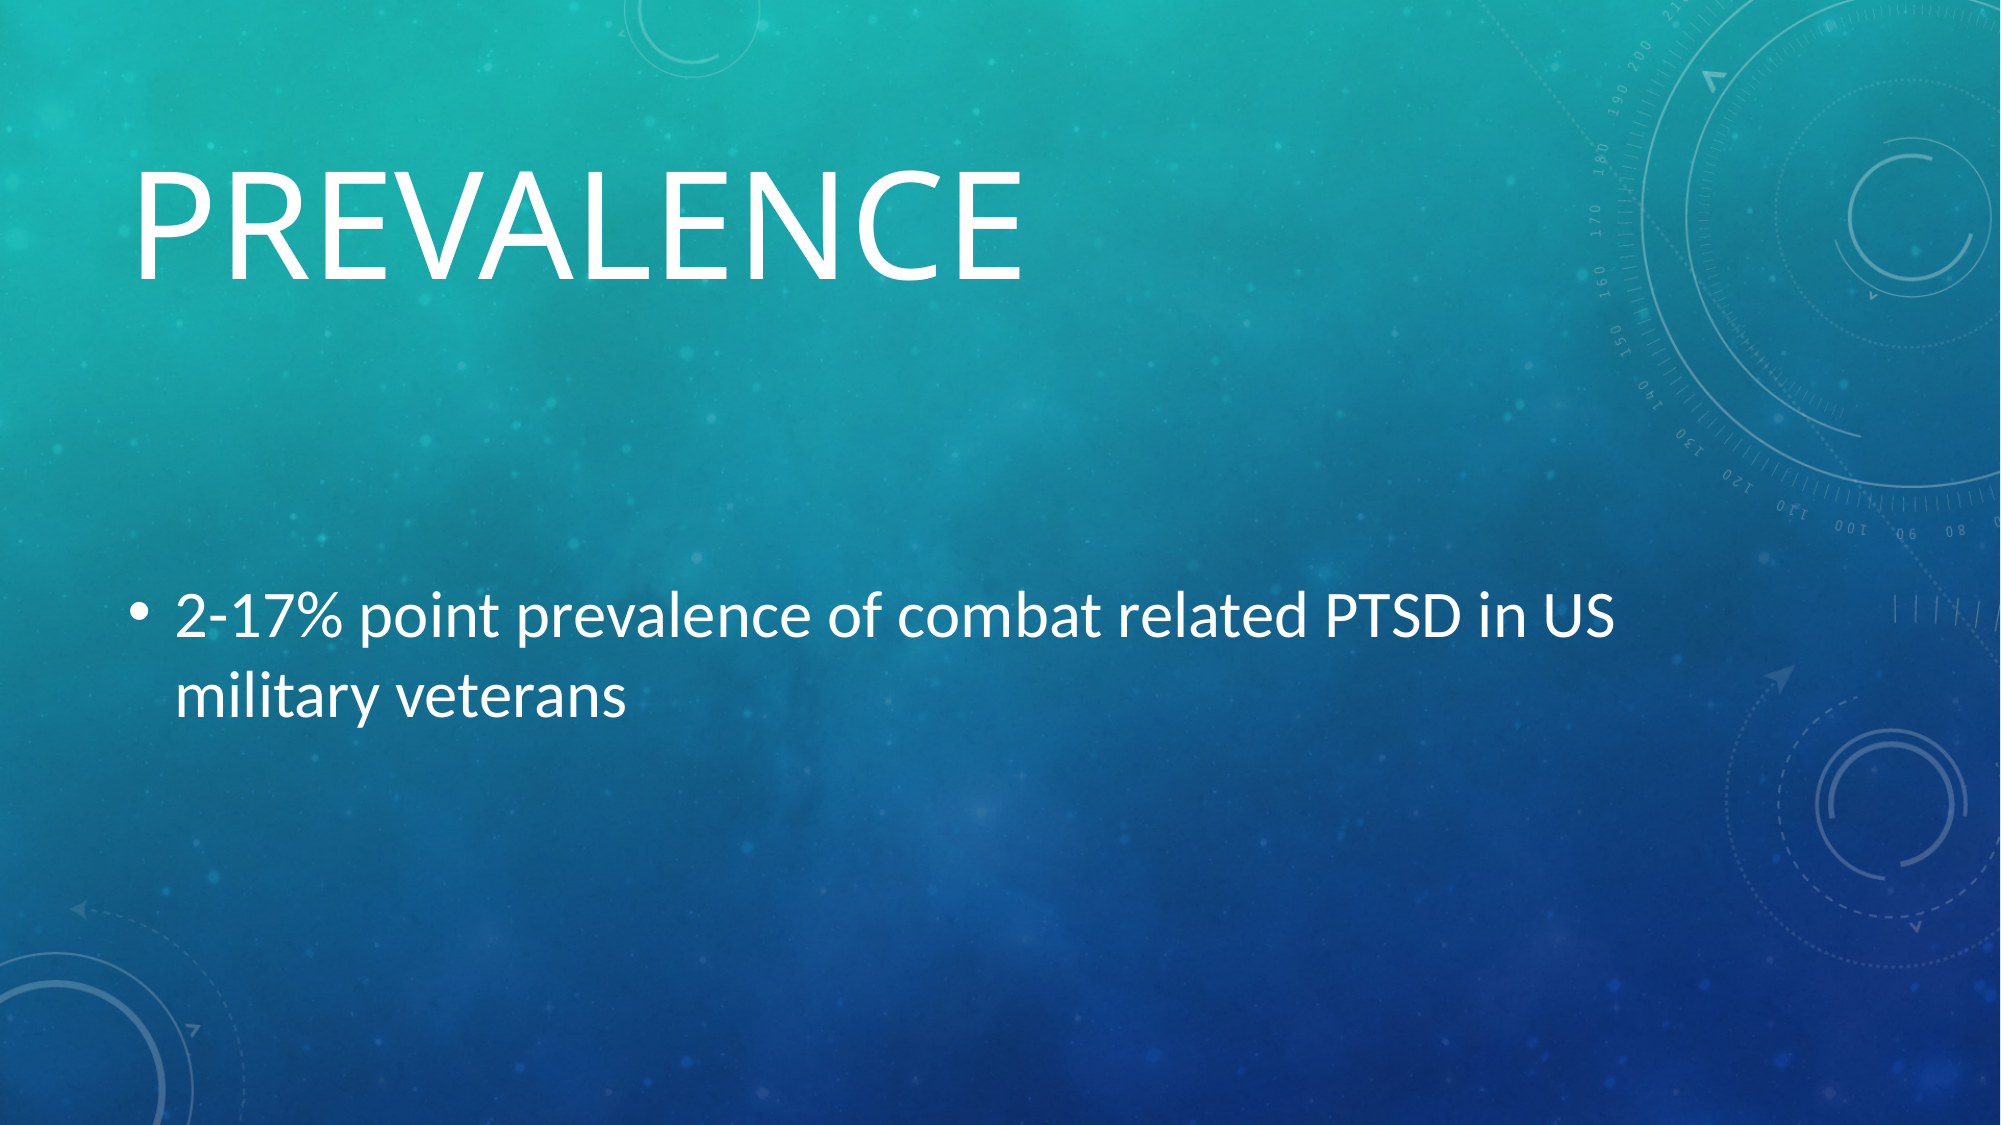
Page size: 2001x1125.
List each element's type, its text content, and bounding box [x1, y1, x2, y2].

picture [0, 0, 2001, 1125]
list 2-17% point prevalence of combat related PTSD in US military veterans [112, 351, 1775, 950]
title Prevalence [112, 99, 1775, 339]
